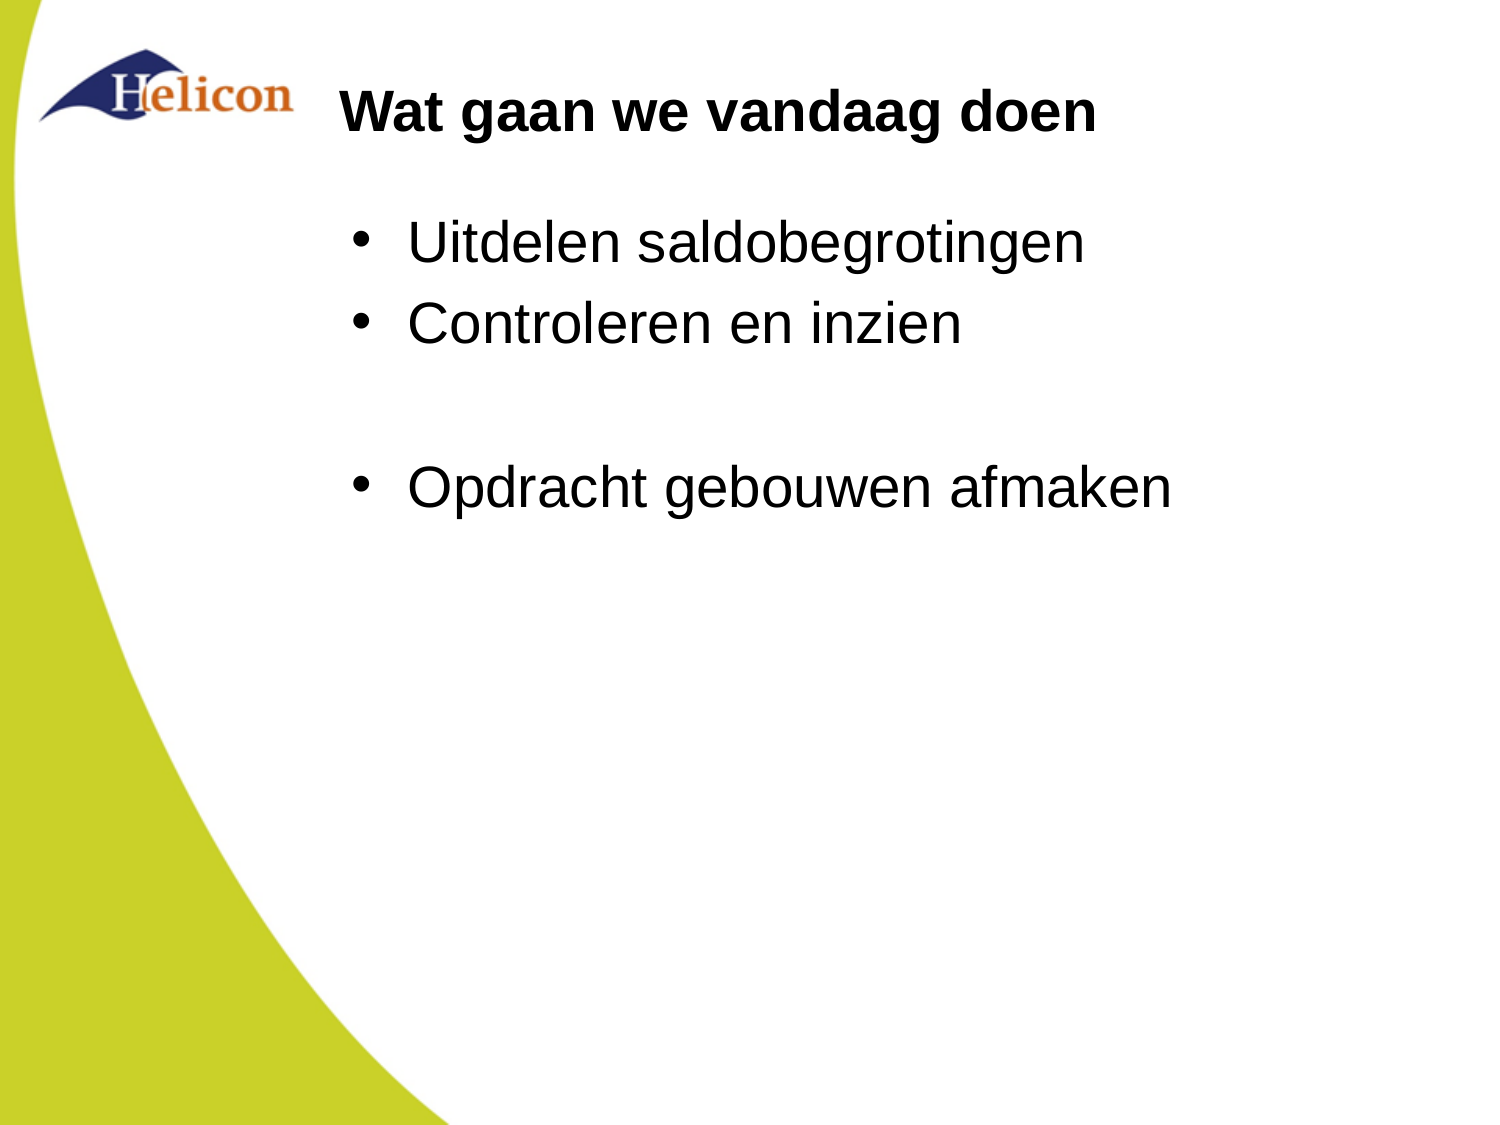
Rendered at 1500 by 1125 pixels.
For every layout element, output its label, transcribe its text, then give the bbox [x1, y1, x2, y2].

picture [0, 0, 1500, 1125]
title Wat gaan we vandaag doen [324, 54, 1415, 161]
list Uitdelen saldobegrotingen Controleren en inzien Opdracht gebouwen afmaken [336, 196, 1425, 1005]
